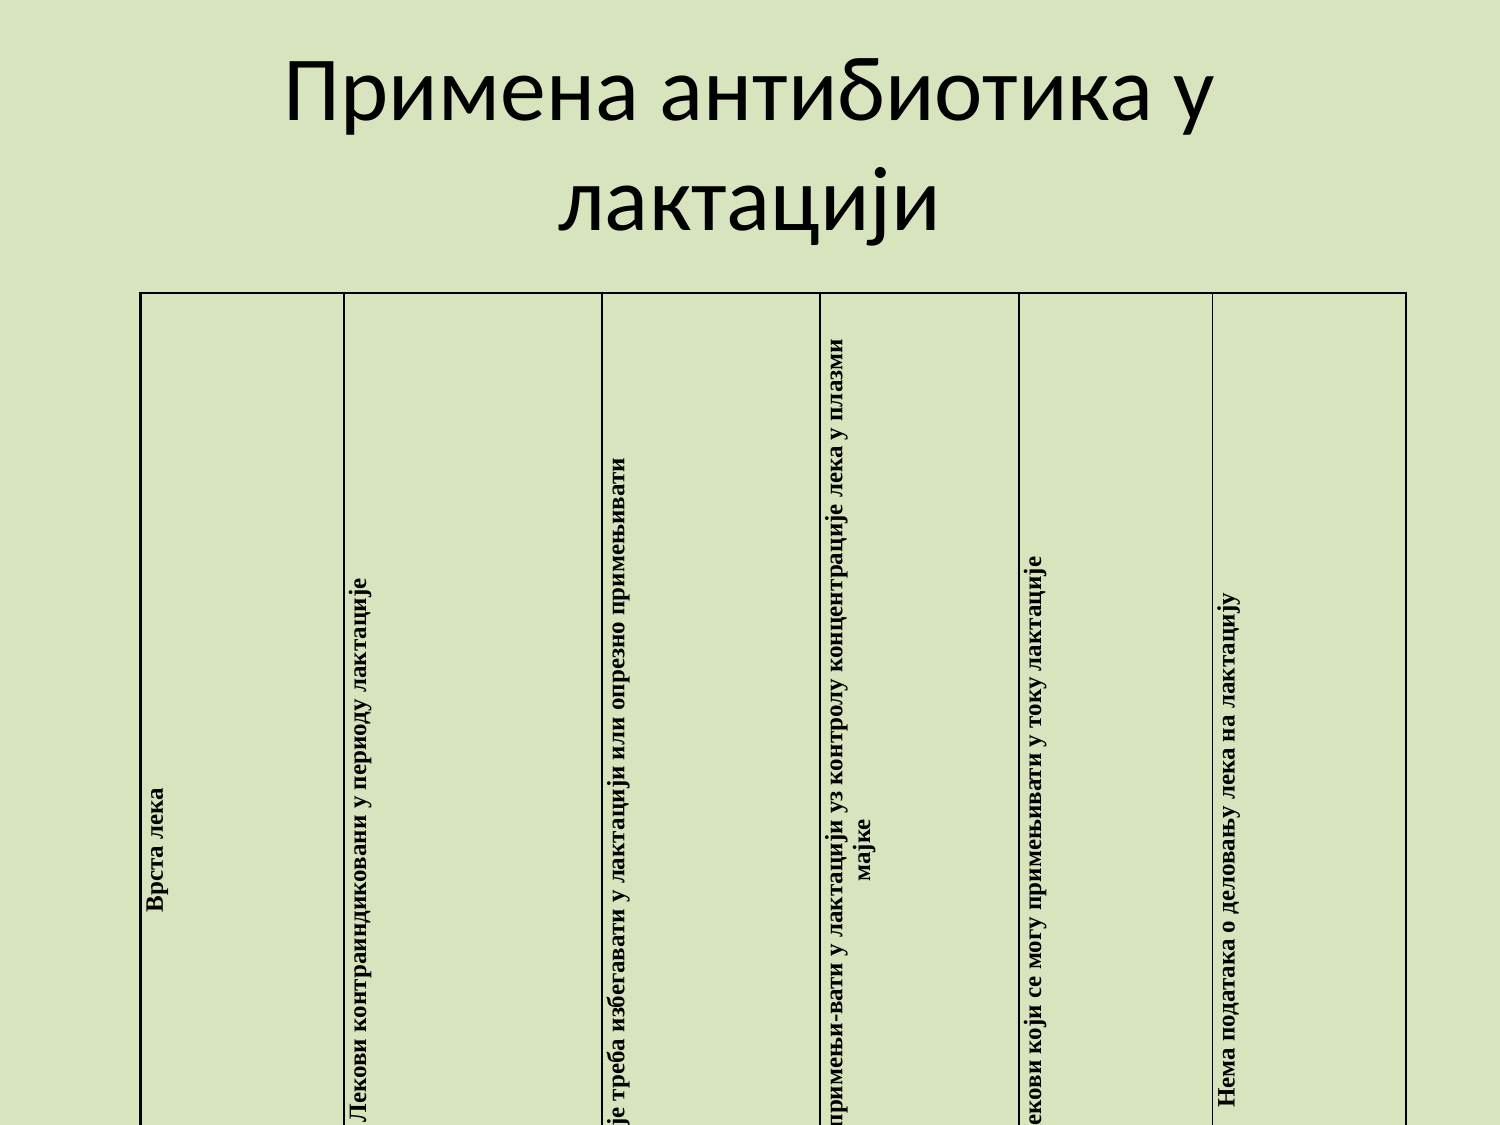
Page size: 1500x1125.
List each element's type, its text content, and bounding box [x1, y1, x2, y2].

title Примена антибиотика у лактацији [74, 44, 1426, 233]
table_header Врста лека [142, 294, 343, 1125]
table_header Лекови који се могу примењи-вати у лактацији уз контролу концентрације лека у плазми мајке [821, 294, 1018, 1125]
table_header Лекови који се могу примењивати у току лактације [1020, 294, 1212, 1125]
table_header Лекови које треба избегавати у лактацији или опрезно примењивати [603, 294, 819, 1125]
table_header Нема података о деловању лека на лактацију [1213, 294, 1405, 1125]
table_header Лекови контраиндиковани у периоду лактације [345, 294, 601, 1125]
